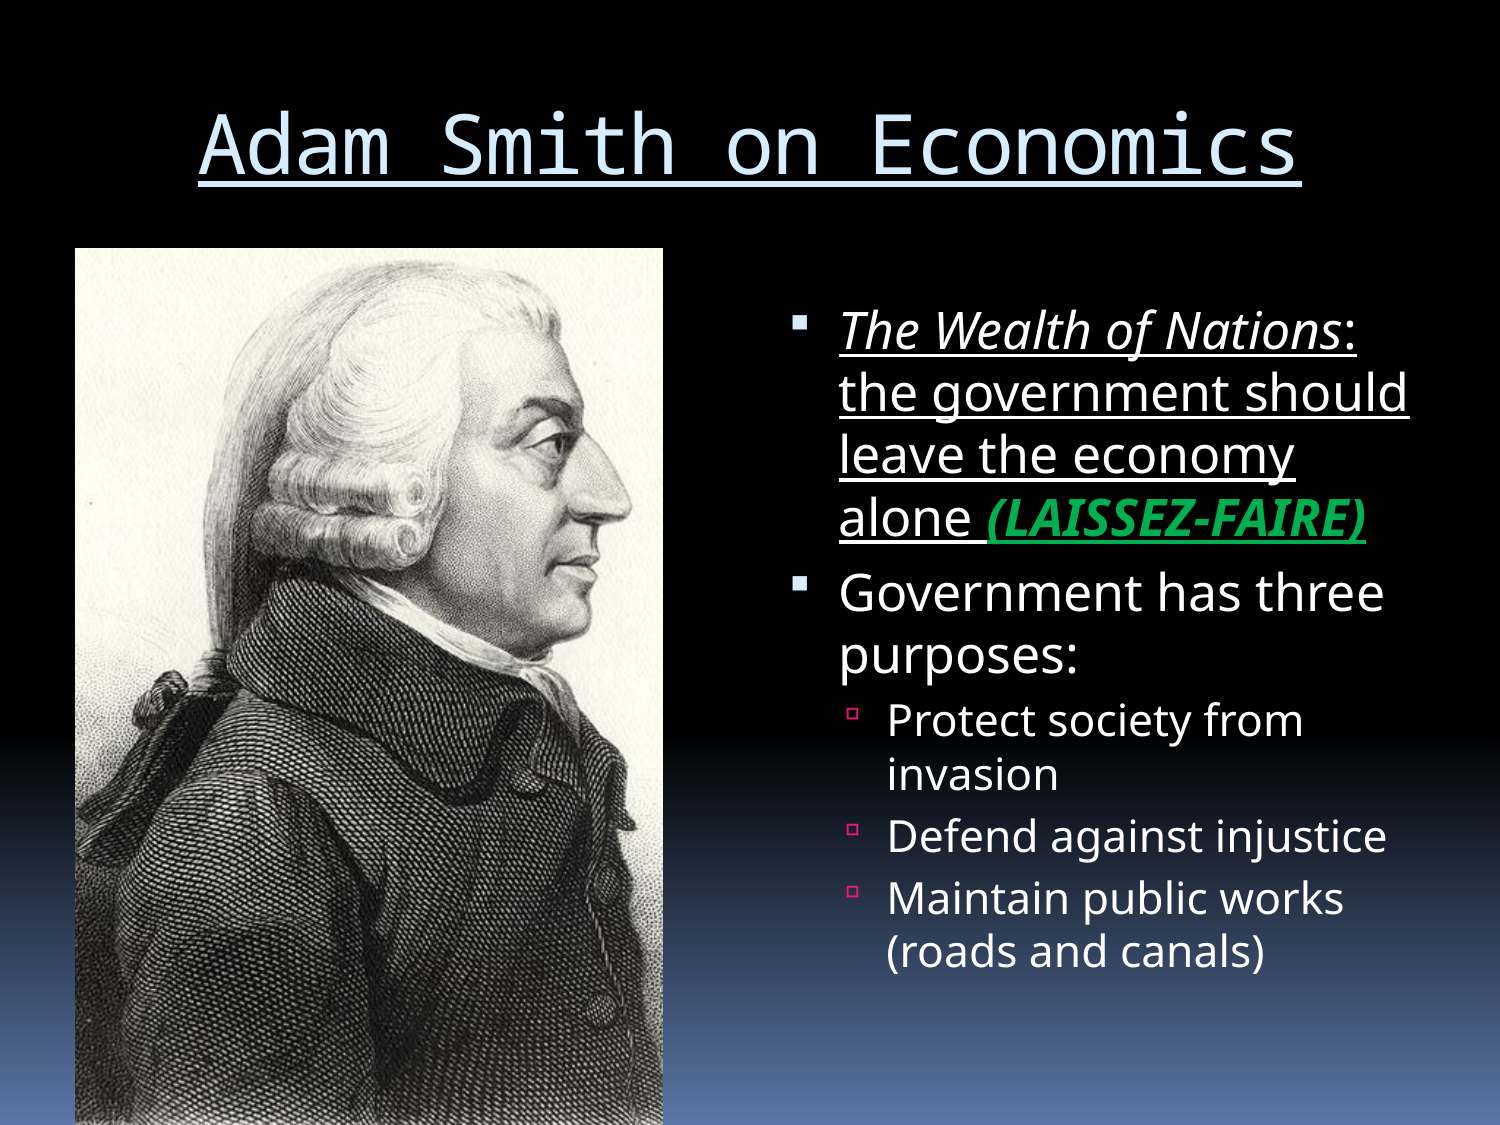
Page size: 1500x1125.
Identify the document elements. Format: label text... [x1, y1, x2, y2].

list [74, 247, 663, 1125]
list The Wealth of Nations: the government should leave the economy alone (LAISSEZ-FAIRE) Government has three purposes: Protect society from invasion Defend against injustice Maintain public works (roads and canals) [763, 290, 1427, 1033]
title Adam Smith on Economics [75, 83, 1425, 234]
